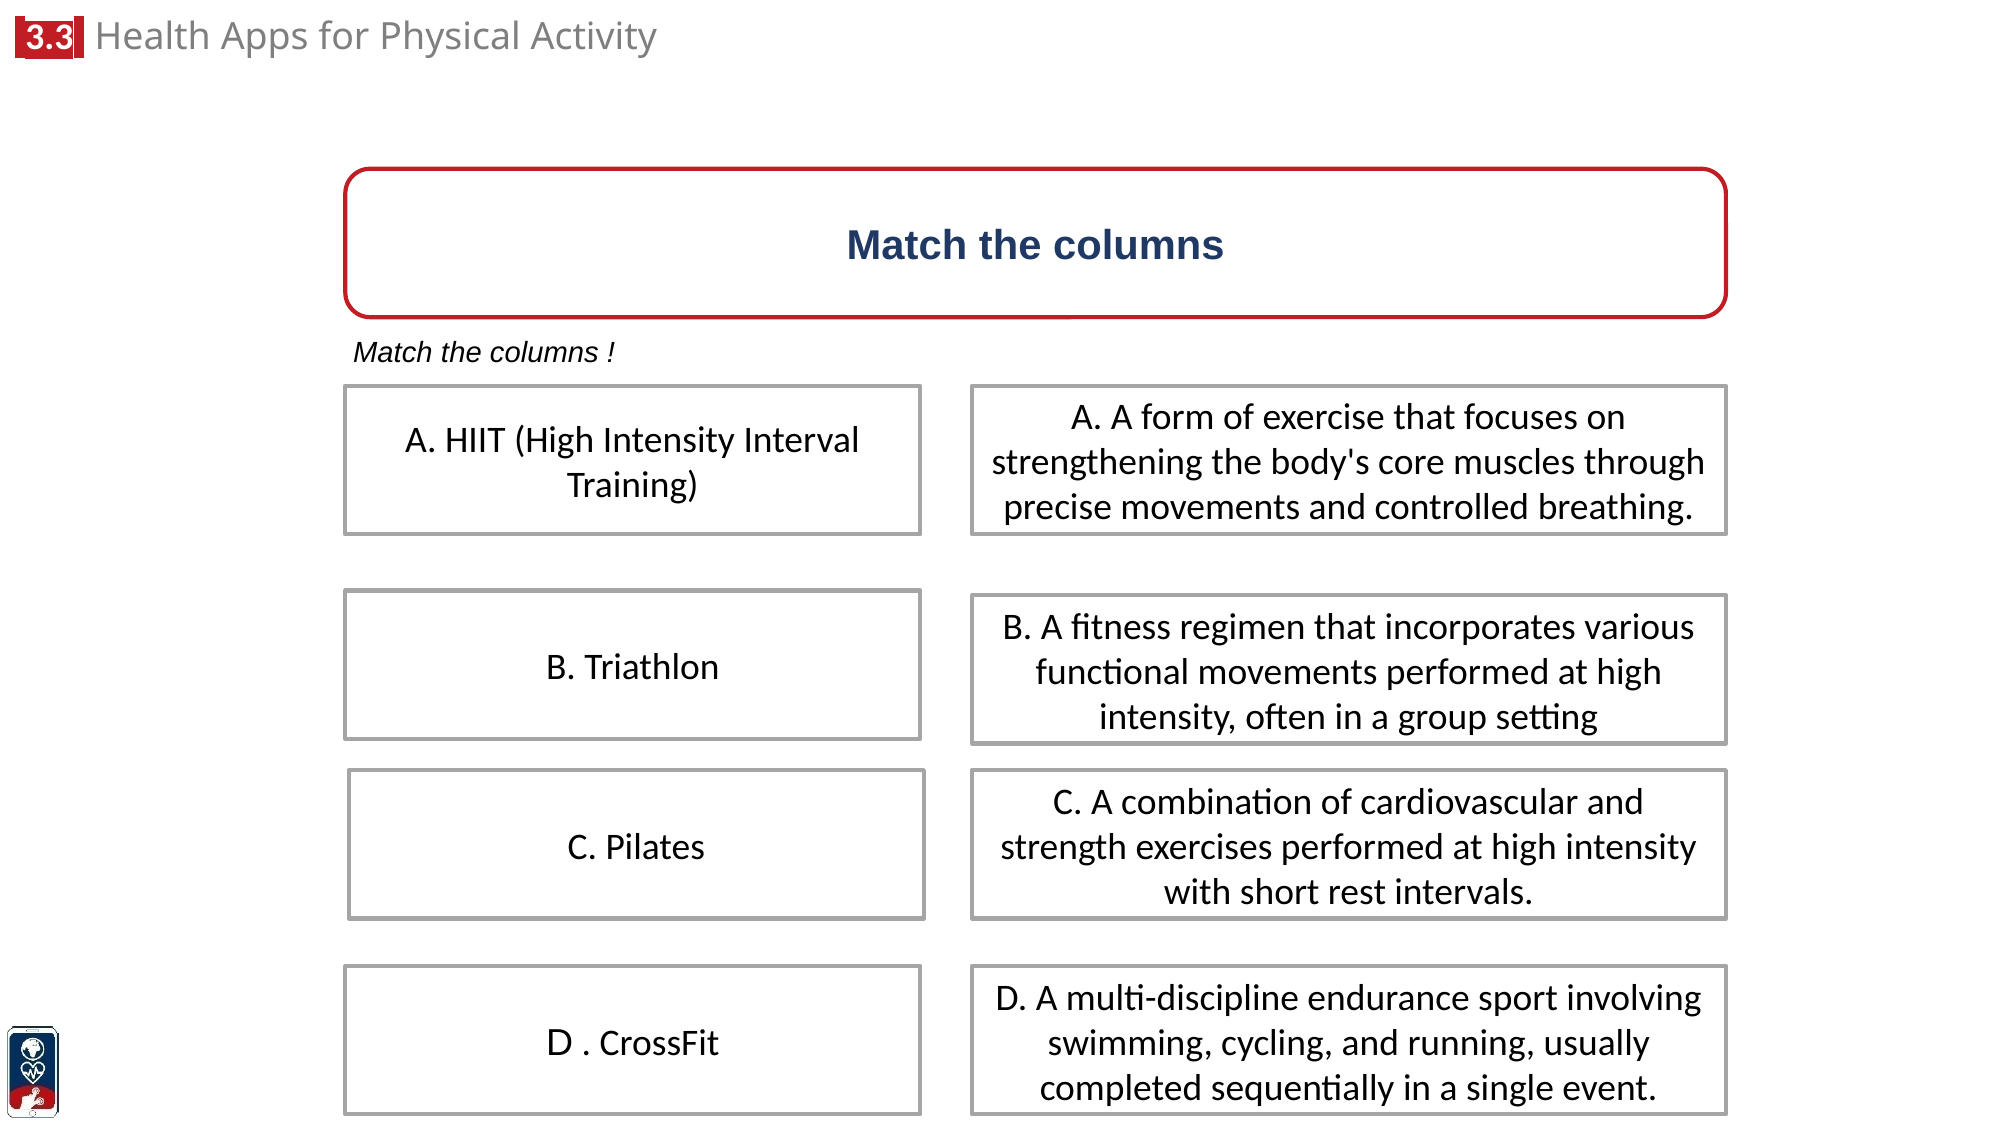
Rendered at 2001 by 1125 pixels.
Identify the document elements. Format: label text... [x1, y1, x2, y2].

text_box Match the columns ! [338, 325, 631, 376]
text_box B. Triathlon [343, 588, 922, 741]
text_box Match the columns [343, 166, 1729, 320]
text_box C. Pilates [347, 768, 926, 921]
text_box A. HIIT (High Intensity Interval Training) [343, 384, 922, 536]
text_box A. A form of exercise that focuses on strengthening the body's core muscles through precise movements and controlled breathing. [970, 384, 1728, 536]
text_box D. A multi-discipline endurance sport involving swimming, cycling, and running, usually completed sequentially in a single event. [970, 964, 1728, 1116]
text_box C. A combination of cardiovascular and strength exercises performed at high intensity with short rest intervals. [970, 768, 1728, 921]
picture [7, 1026, 59, 1118]
text_box D . CrossFit [343, 964, 922, 1116]
text_box B. A fitness regimen that incorporates various functional movements performed at high intensity, often in a group setting [970, 593, 1728, 746]
